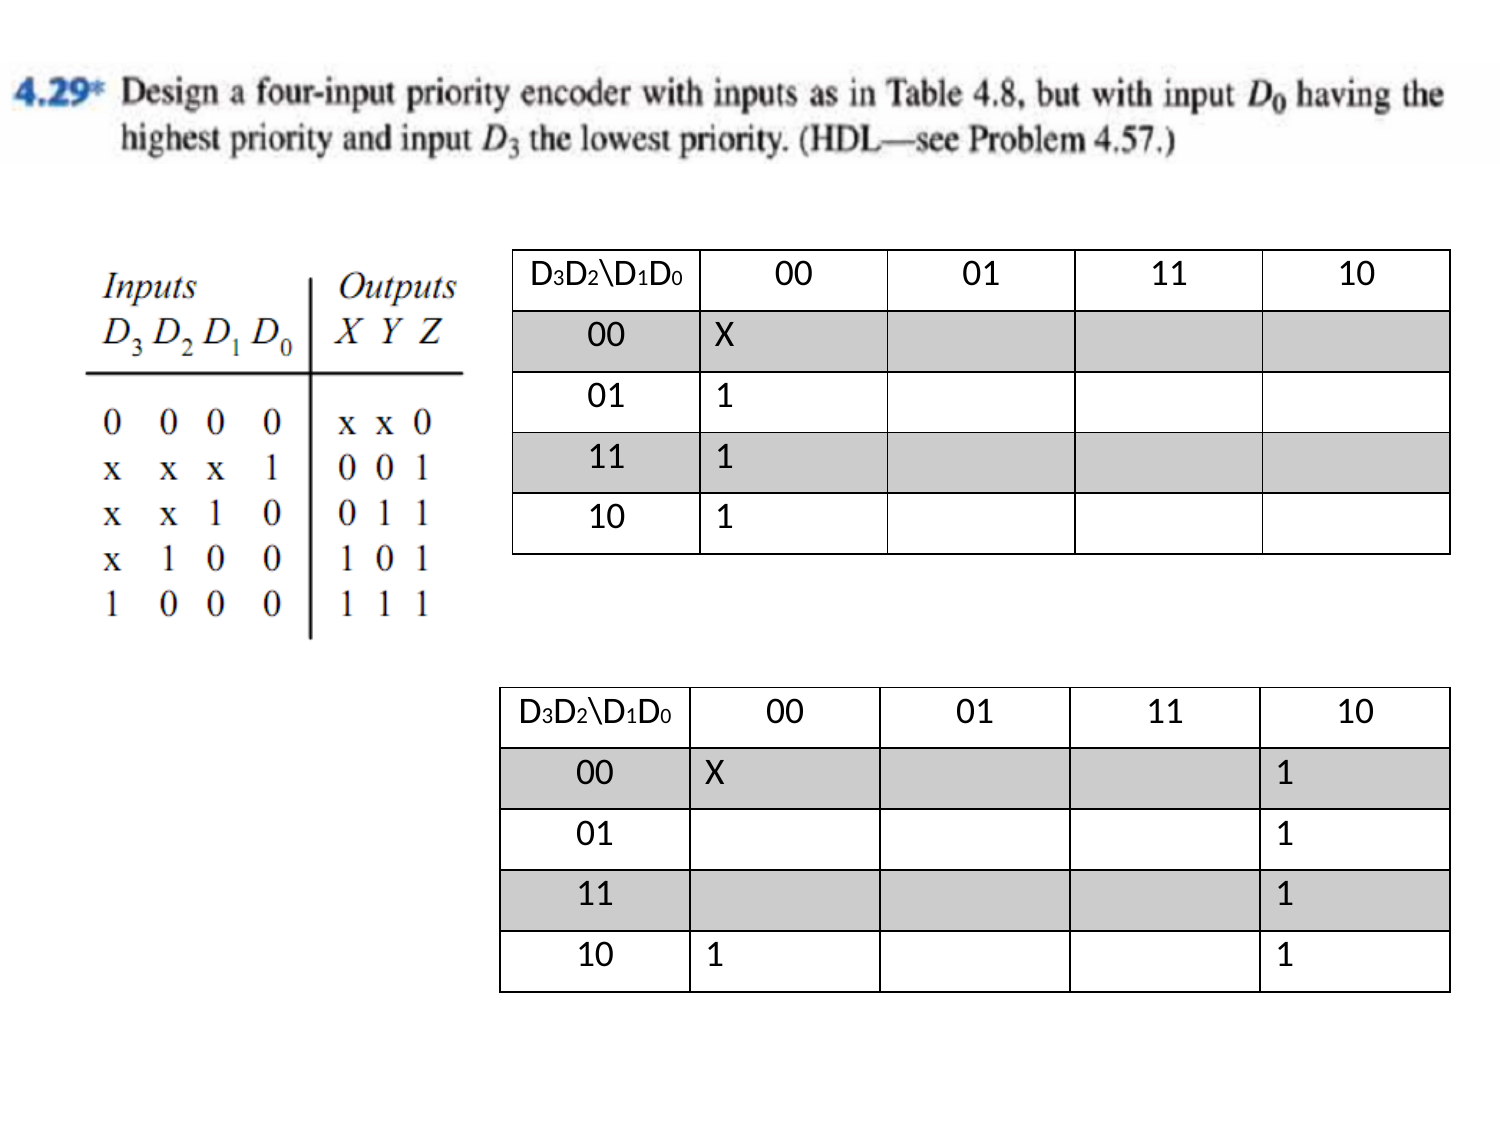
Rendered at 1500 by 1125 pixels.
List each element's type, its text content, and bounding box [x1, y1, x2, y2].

table_header 10 [1261, 688, 1449, 747]
table_cell [691, 810, 879, 869]
table_cell [1071, 810, 1259, 869]
table_cell [1263, 312, 1449, 371]
table_cell [881, 871, 1069, 930]
table_cell 1 [1261, 871, 1449, 930]
table_header 11 [1076, 251, 1262, 310]
table_cell [691, 871, 879, 930]
table_cell 1 [701, 373, 887, 432]
table_cell [1071, 871, 1259, 930]
table_header 10 [1263, 251, 1449, 310]
table_cell [881, 749, 1069, 808]
table_cell [881, 932, 1069, 991]
table_header D3D2\D1D0 [501, 688, 689, 747]
table_cell [881, 810, 1069, 869]
table_cell 01 [501, 810, 689, 869]
table_cell [888, 494, 1074, 553]
table_cell [1076, 433, 1262, 492]
table_cell [1076, 494, 1262, 553]
table_cell 1 [1261, 810, 1449, 869]
table_cell [888, 373, 1074, 432]
table_cell 01 [513, 373, 699, 432]
table_cell [888, 433, 1074, 492]
table_header 01 [881, 688, 1069, 747]
table_cell 1 [701, 494, 887, 553]
table_cell 1 [701, 433, 887, 492]
table_cell [888, 312, 1074, 371]
table_cell X [691, 749, 879, 808]
table_cell [1076, 312, 1262, 371]
table_header 00 [691, 688, 879, 747]
table_cell 11 [501, 871, 689, 930]
table_cell X [701, 312, 887, 371]
table_cell 1 [691, 932, 879, 991]
table_header 00 [701, 251, 887, 310]
table_cell 00 [501, 749, 689, 808]
table_cell 00 [513, 312, 699, 371]
table_header 11 [1071, 688, 1259, 747]
table_cell 11 [513, 433, 699, 492]
table_cell [1076, 373, 1262, 432]
table_header D3D2\D1D0 [513, 251, 699, 310]
table_cell [1071, 932, 1259, 991]
table_cell [1263, 433, 1449, 492]
table_header 01 [888, 251, 1074, 310]
table_cell [1263, 373, 1449, 432]
picture [74, 237, 468, 646]
table_cell 10 [513, 494, 699, 553]
table_cell 1 [1261, 932, 1449, 991]
table_cell 1 [1261, 749, 1449, 808]
table_cell [1071, 749, 1259, 808]
picture [0, 62, 1500, 165]
table_cell [1263, 494, 1449, 553]
table_cell 10 [501, 932, 689, 991]
